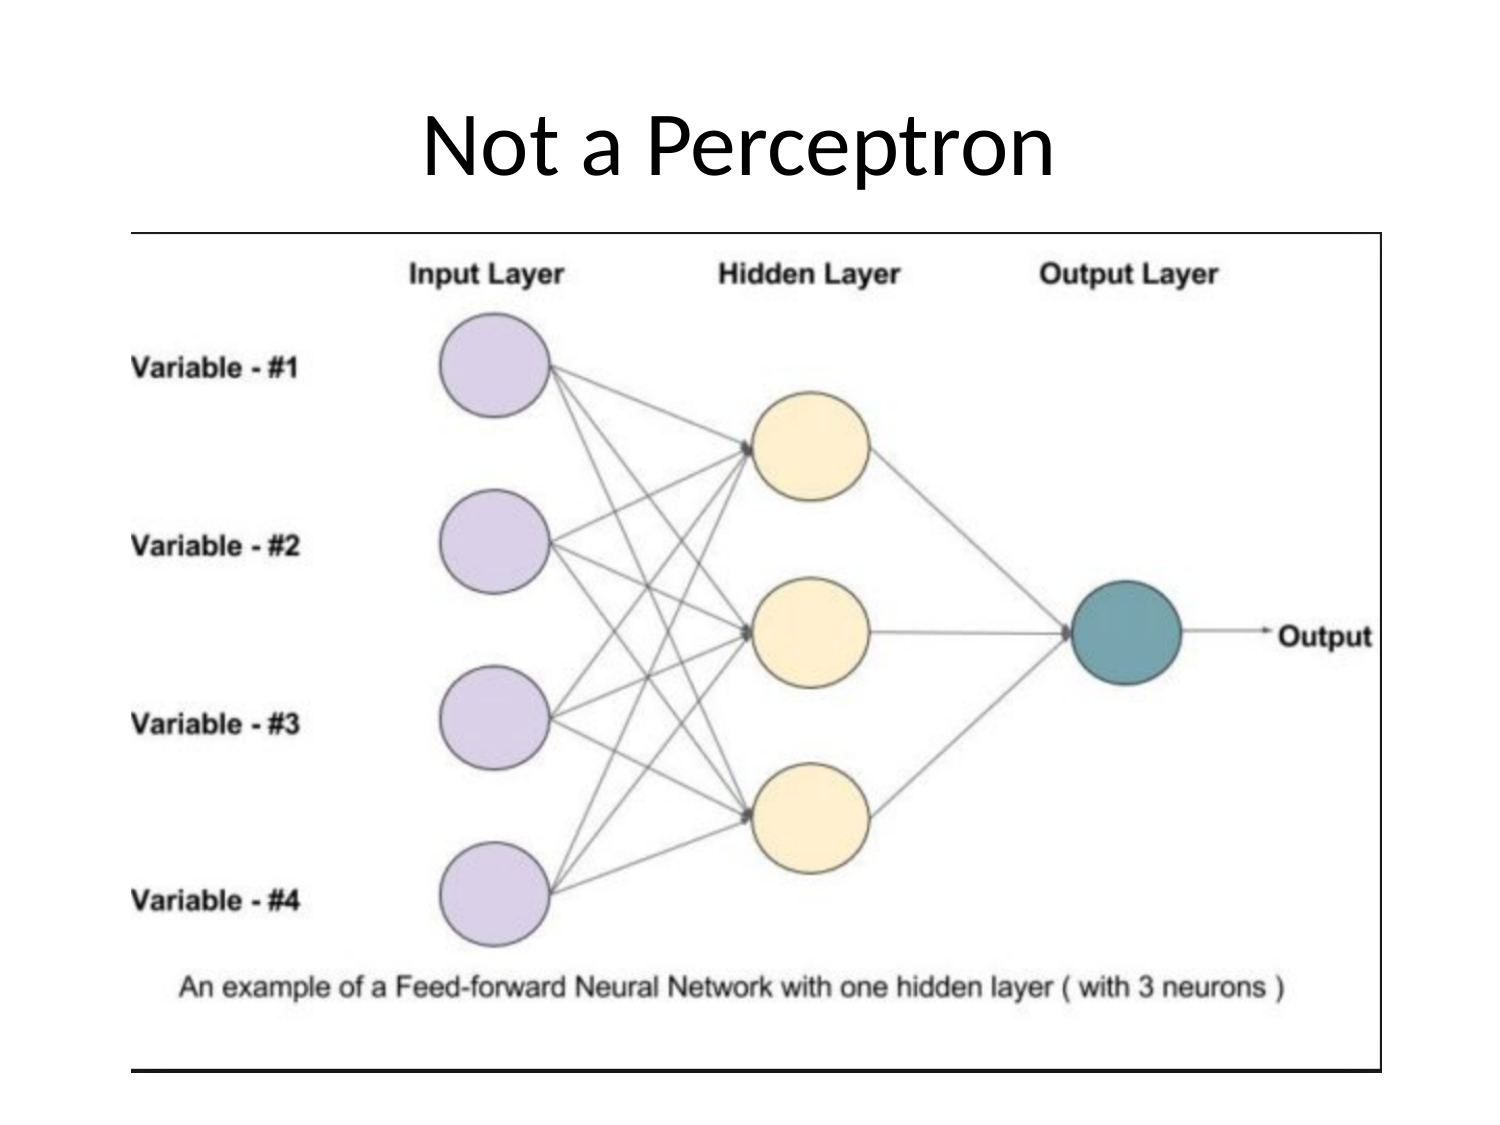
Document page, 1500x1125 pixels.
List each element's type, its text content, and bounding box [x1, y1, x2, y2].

picture [131, 232, 1382, 1073]
title Not a Perceptron [75, 45, 1425, 233]
